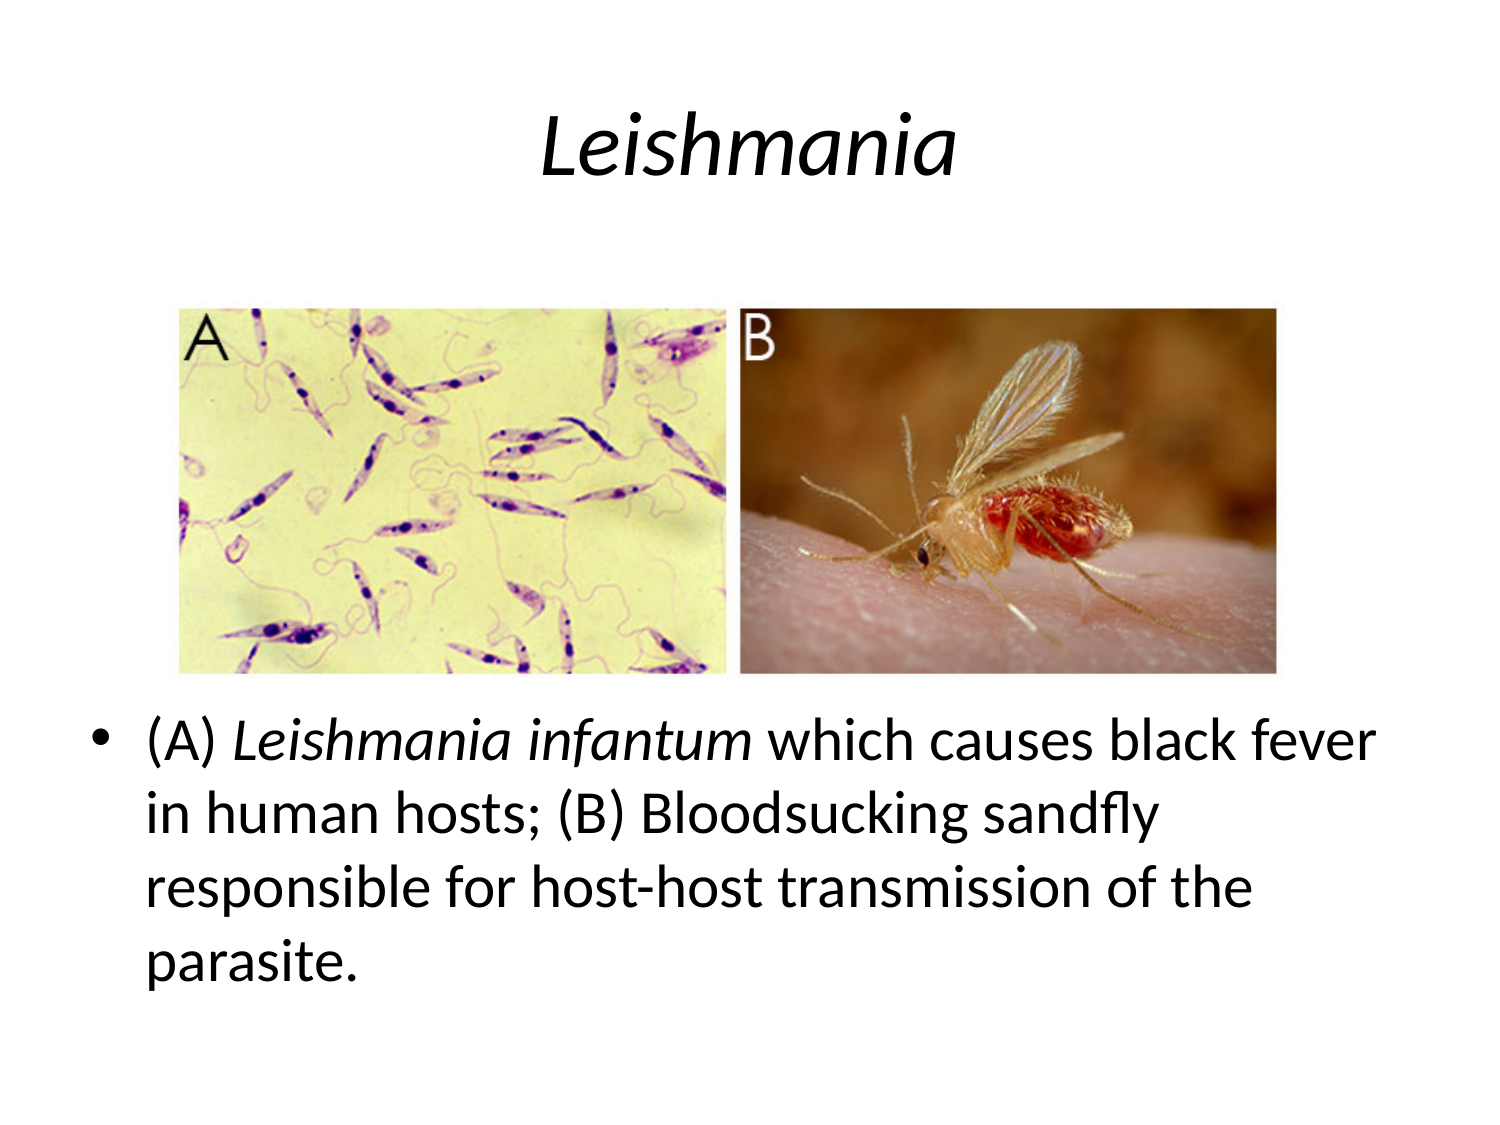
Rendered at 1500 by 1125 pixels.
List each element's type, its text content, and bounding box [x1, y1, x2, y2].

list (A) Leishmania infantum which causes black fever in human hosts; (B) Bloodsucking sandfly responsible for host-host transmission of the parasite. [75, 262, 1425, 1005]
picture [159, 290, 1298, 696]
title Leishmania [75, 45, 1425, 233]
